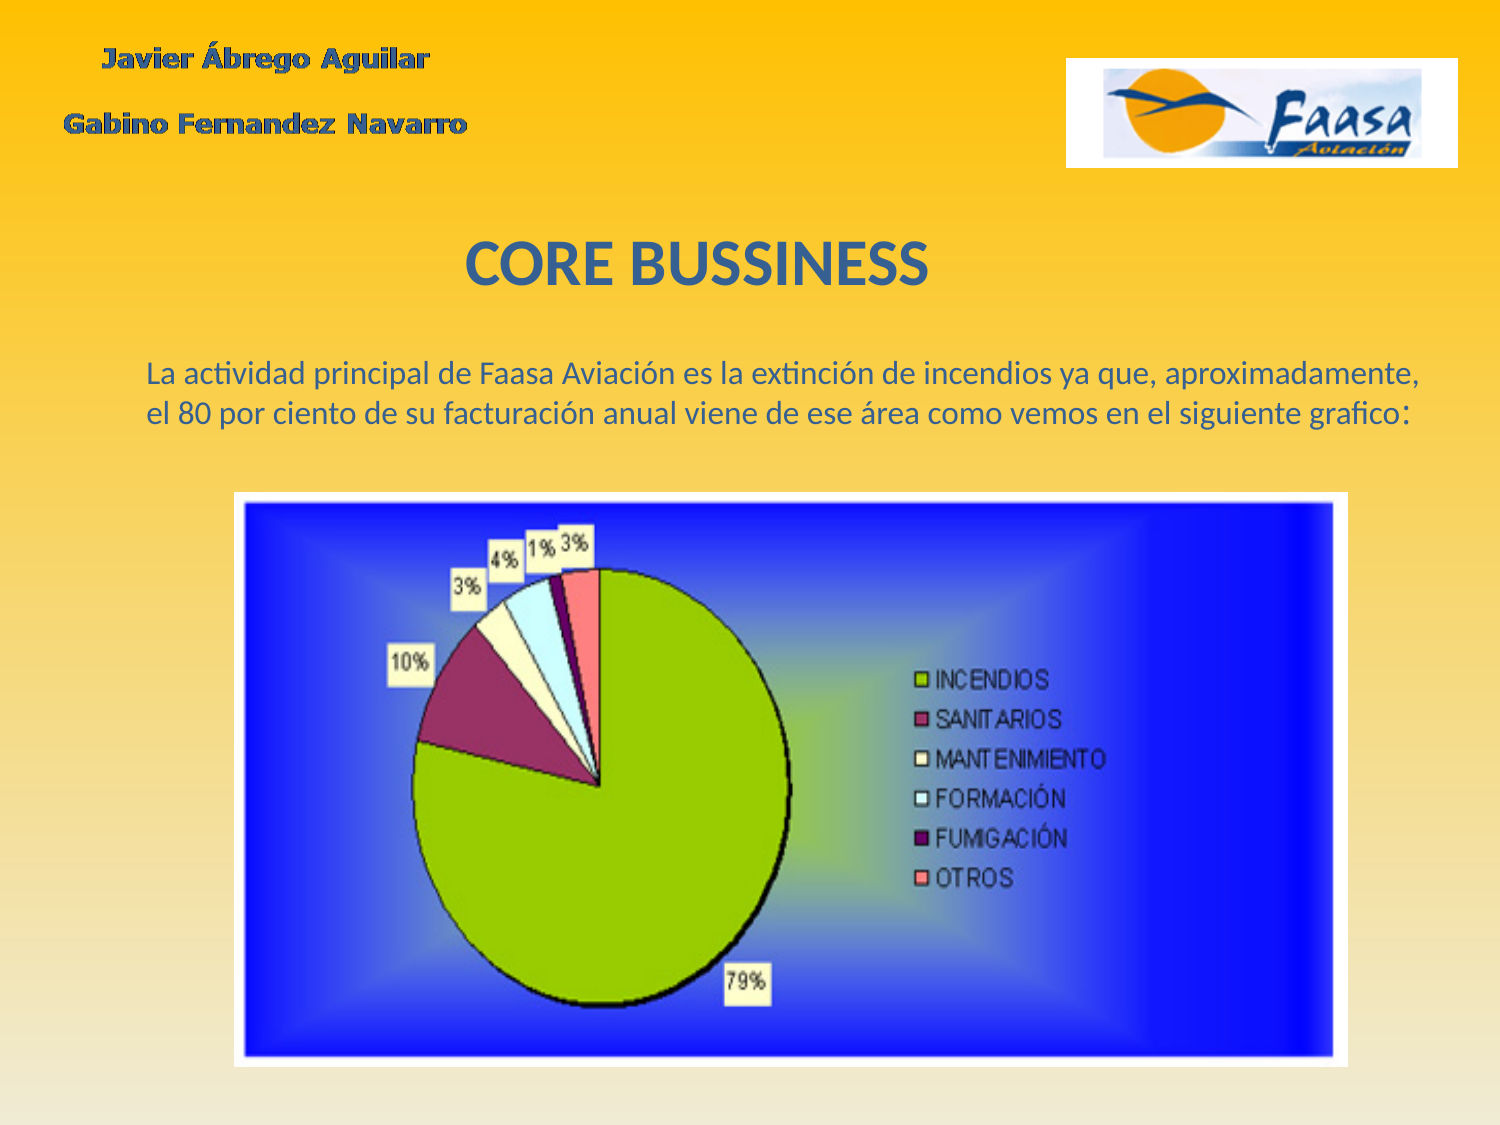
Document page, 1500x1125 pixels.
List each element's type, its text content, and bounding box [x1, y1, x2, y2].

list CORE BUSSINESS La actividad principal de Faasa Aviación es la extinción de incendios ya que, aproximadamente, el 80 por ciento de su facturación anual viene de ese área como vemos en el siguiente grafico: [75, 210, 1454, 1090]
picture [0, 0, 530, 214]
picture [1066, 58, 1458, 168]
picture [234, 491, 1348, 1067]
